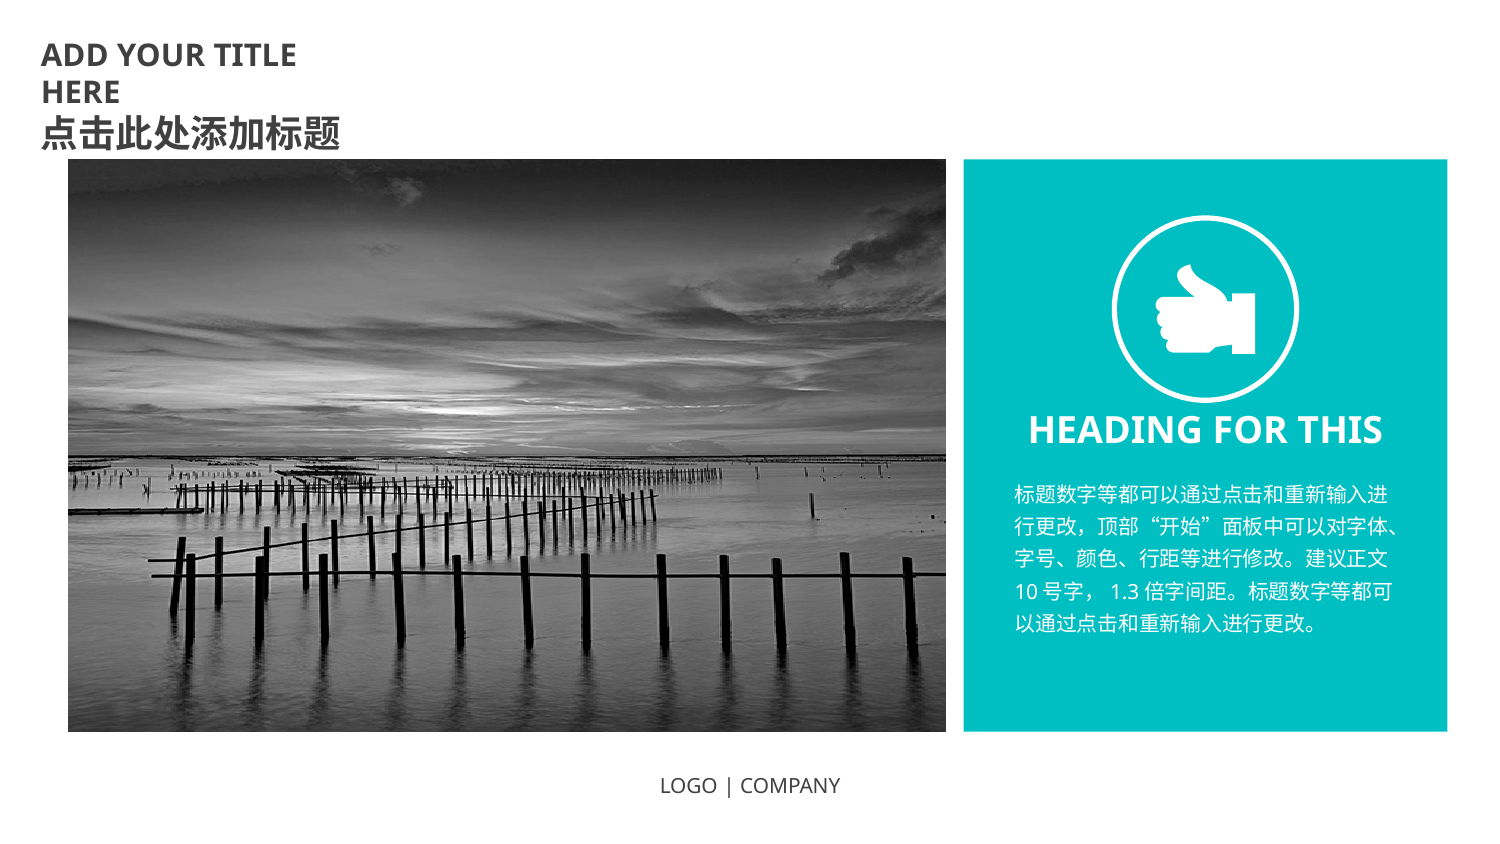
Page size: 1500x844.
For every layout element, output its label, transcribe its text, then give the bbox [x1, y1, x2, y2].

text_box ADD YOUR TITLE HERE 点击此处添加标题 [25, 27, 379, 163]
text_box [963, 159, 1448, 732]
picture [68, 159, 946, 732]
text_box LOGO | COMPANY [644, 765, 856, 806]
